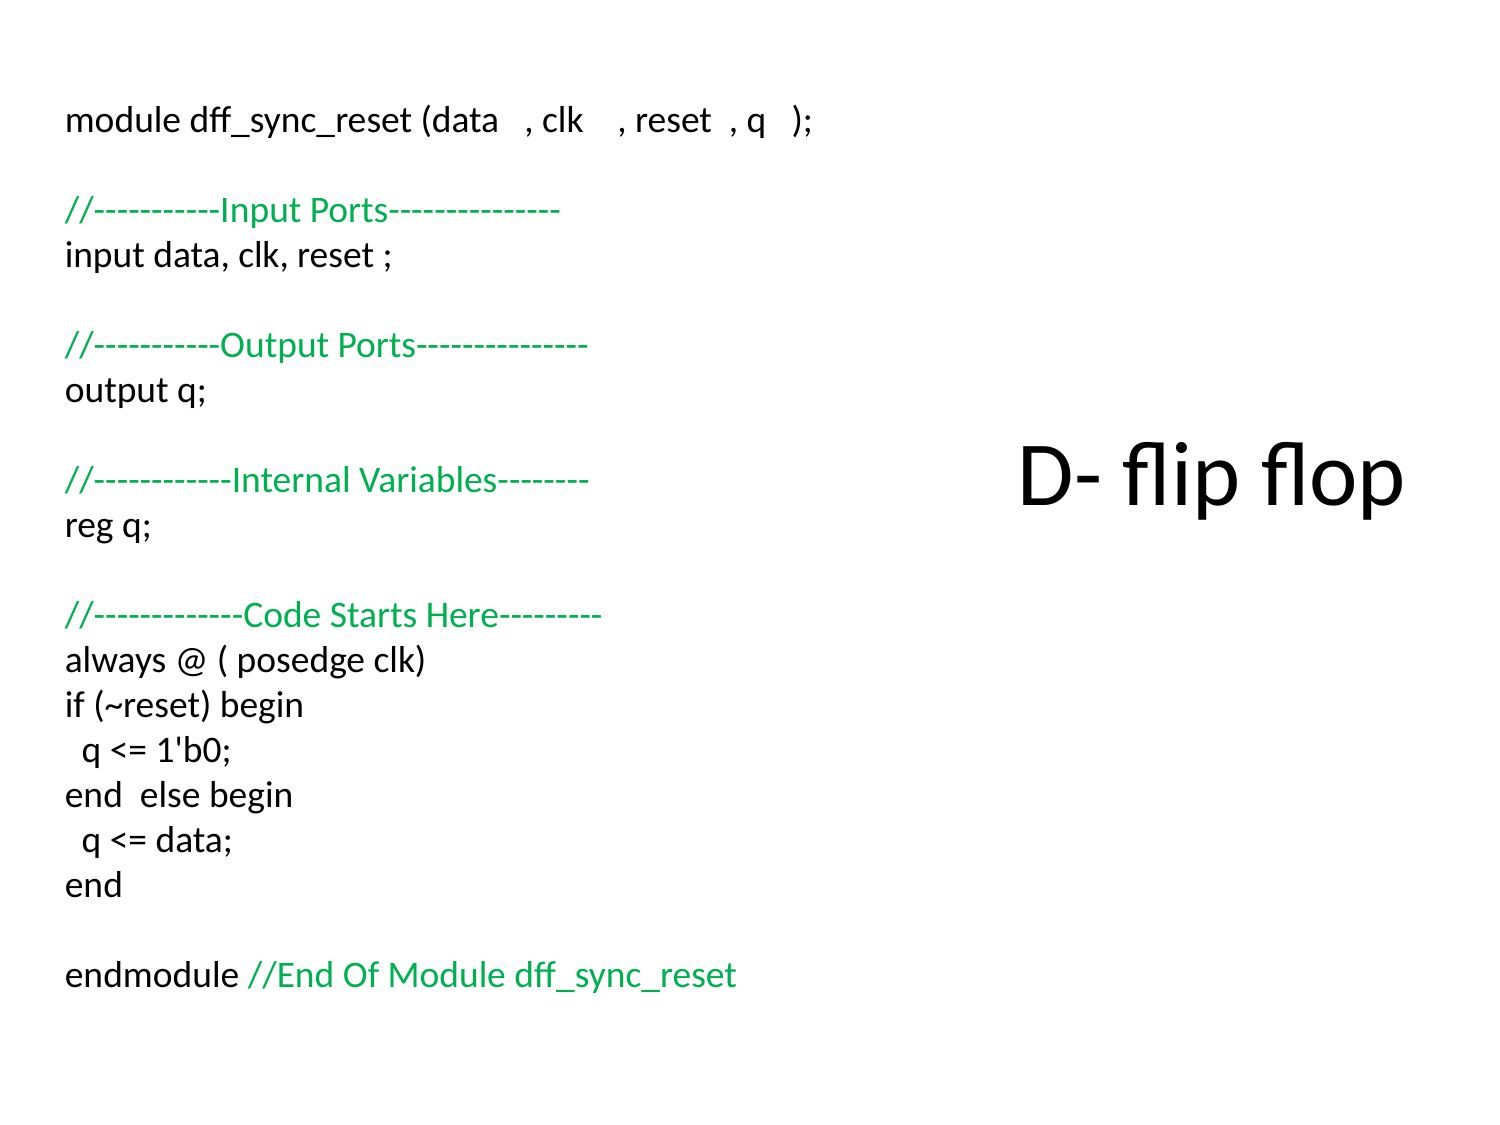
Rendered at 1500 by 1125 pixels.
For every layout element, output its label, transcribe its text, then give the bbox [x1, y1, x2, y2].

title D- flip flop [1325, 375, 1475, 563]
text_box module dff_sync_reset (data , clk , reset , q ); //-----------Input Ports--------------- input data, clk, reset ; //-----------Output Ports--------------- output q; //------------Internal Variables-------- reg q; //-------------Code Starts Here--------- always @ ( posedge clk) if (~reset) begin q <= 1'b0; end else begin q <= data; end endmodule //End Of Module dff_sync_reset [49, 87, 1325, 1003]
